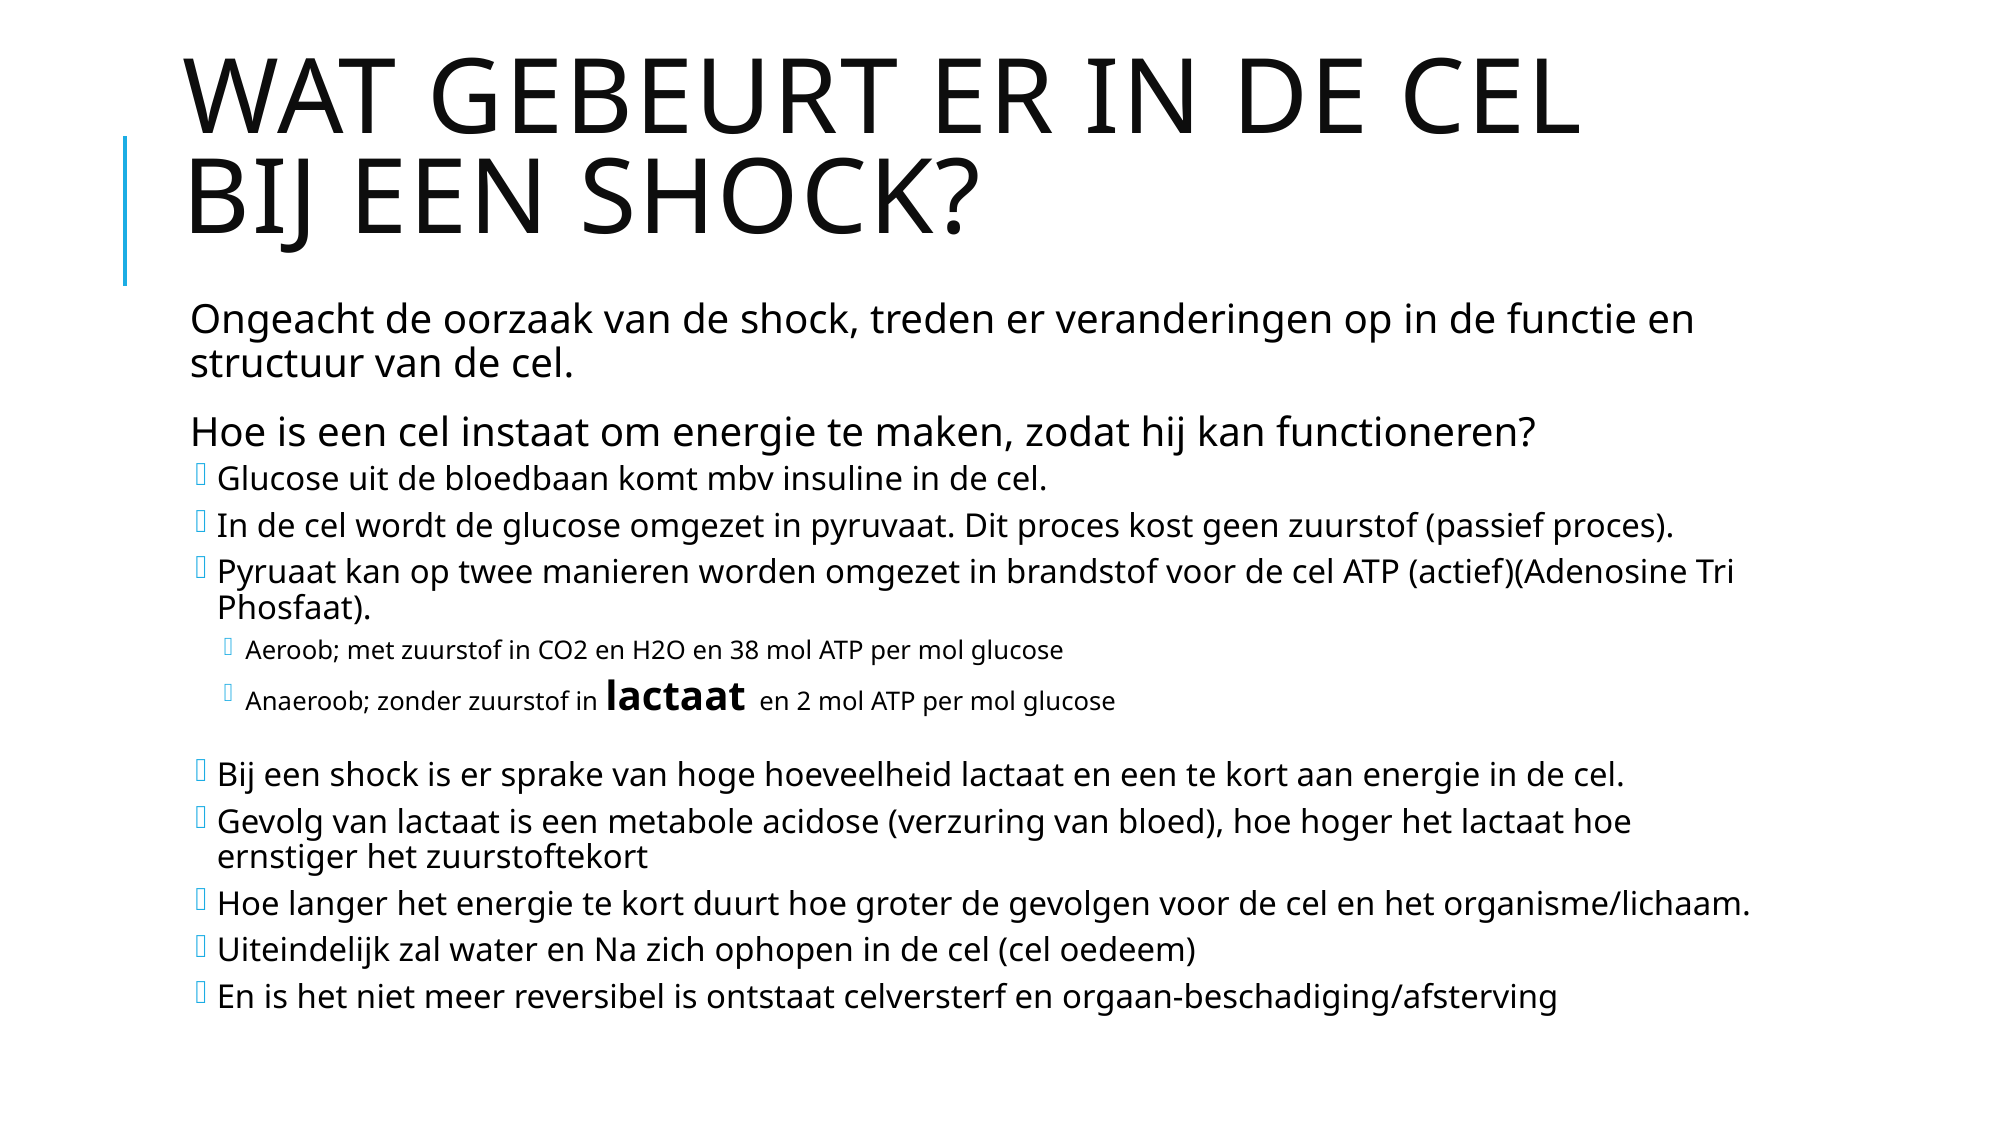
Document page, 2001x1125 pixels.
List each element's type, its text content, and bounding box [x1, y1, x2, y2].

list Ongeacht de oorzaak van de shock, treden er veranderingen op in de functie en structuur van de cel. Hoe is een cel instaat om energie te maken, zodat hij kan functioneren? Glucose uit de bloedbaan komt mbv insuline in de cel. In de cel wordt de glucose omgezet in pyruvaat. Dit proces kost geen zuurstof (passief proces). Pyruaat kan op twee manieren worden omgezet in brandstof voor de cel ATP (actief)(Adenosine Tri Phosfaat). Aeroob; met zuurstof in CO2 en H2O en 38 mol ATP per mol glucose Anaeroob; zonder zuurstof in lactaat en 2 mol ATP per mol glucose Bij een shock is er sprake van hoge hoeveelheid lactaat en een te kort aan energie in de cel. Gevolg van lactaat is een metabole acidose (verzuring van bloed), hoe hoger het lactaat hoe ernstiger het zuurstoftekort Hoe langer het energie te kort duurt hoe groter de gevolgen voor de cel en het organisme/lichaam. Uiteindelijk zal water en Na zich ophopen in de cel (cel oedeem) En is het niet meer reversibel is ontstaat celversterf en orgaan-beschadiging/afsterving [168, 291, 1763, 1035]
title Wat gebeurt er in de cel bij een shock? [168, 30, 1763, 277]
